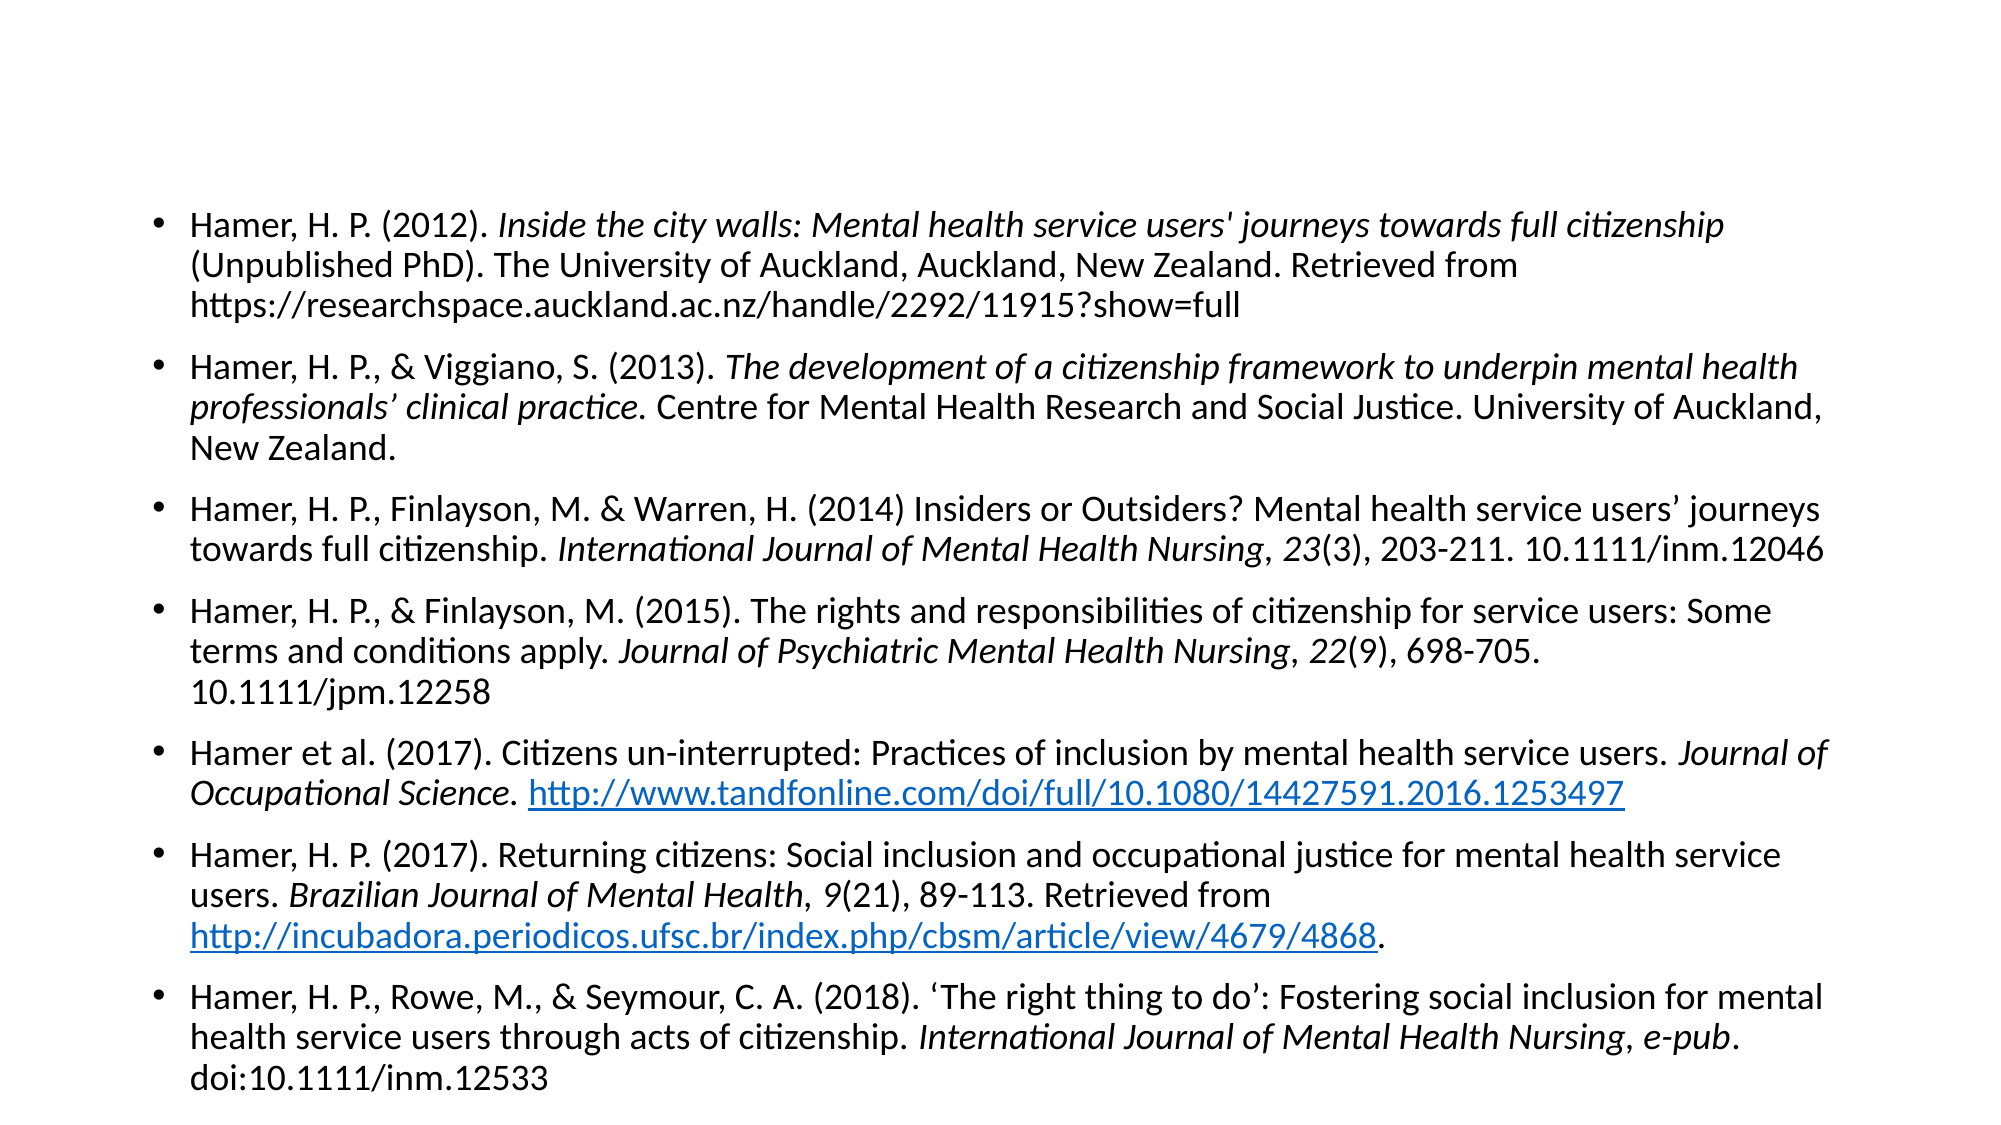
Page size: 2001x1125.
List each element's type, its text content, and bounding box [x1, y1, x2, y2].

list Hamer, H. P. (2012). Inside the city walls: Mental health service users' journeys towards full citizenship (Unpublished PhD). The University of Auckland, Auckland, New Zealand. Retrieved from https://researchspace.auckland.ac.nz/handle/2292/11915?show=full Hamer, H. P., & Viggiano, S. (2013). The development of a citizenship framework to underpin mental health professionals’ clinical practice. Centre for Mental Health Research and Social Justice. University of Auckland, New Zealand. Hamer, H. P., Finlayson, M. & Warren, H. (2014) Insiders or Outsiders? Mental health service users’ journeys towards full citizenship. International Journal of Mental Health Nursing, 23(3), 203-211. 10.1111/inm.12046 Hamer, H. P., & Finlayson, M. (2015). The rights and responsibilities of citizenship for service users: Some terms and conditions apply. Journal of Psychiatric Mental Health Nursing, 22(9), 698-705. 10.1111/jpm.12258 Hamer et al. (2017). Citizens un-interrupted: Practices of inclusion by mental health service users. Journal of Occupational Science. http://www.tandfonline.com/doi/full/10.1080/14427591.2016.1253497 Hamer, H. P. (2017). Returning citizens: Social inclusion and occupational justice for mental health service users. Brazilian Journal of Mental Health, 9(21), 89-113. Retrieved from http://incubadora.periodicos.ufsc.br/index.php/cbsm/article/view/4679/4868. Hamer, H. P., Rowe, M., & Seymour, C. A. (2018). ‘The right thing to do’: Fostering social inclusion for mental health service users through acts of citizenship. International Journal of Mental Health Nursing, e-pub. doi:10.1111/inm.12533 [137, 197, 1863, 1014]
